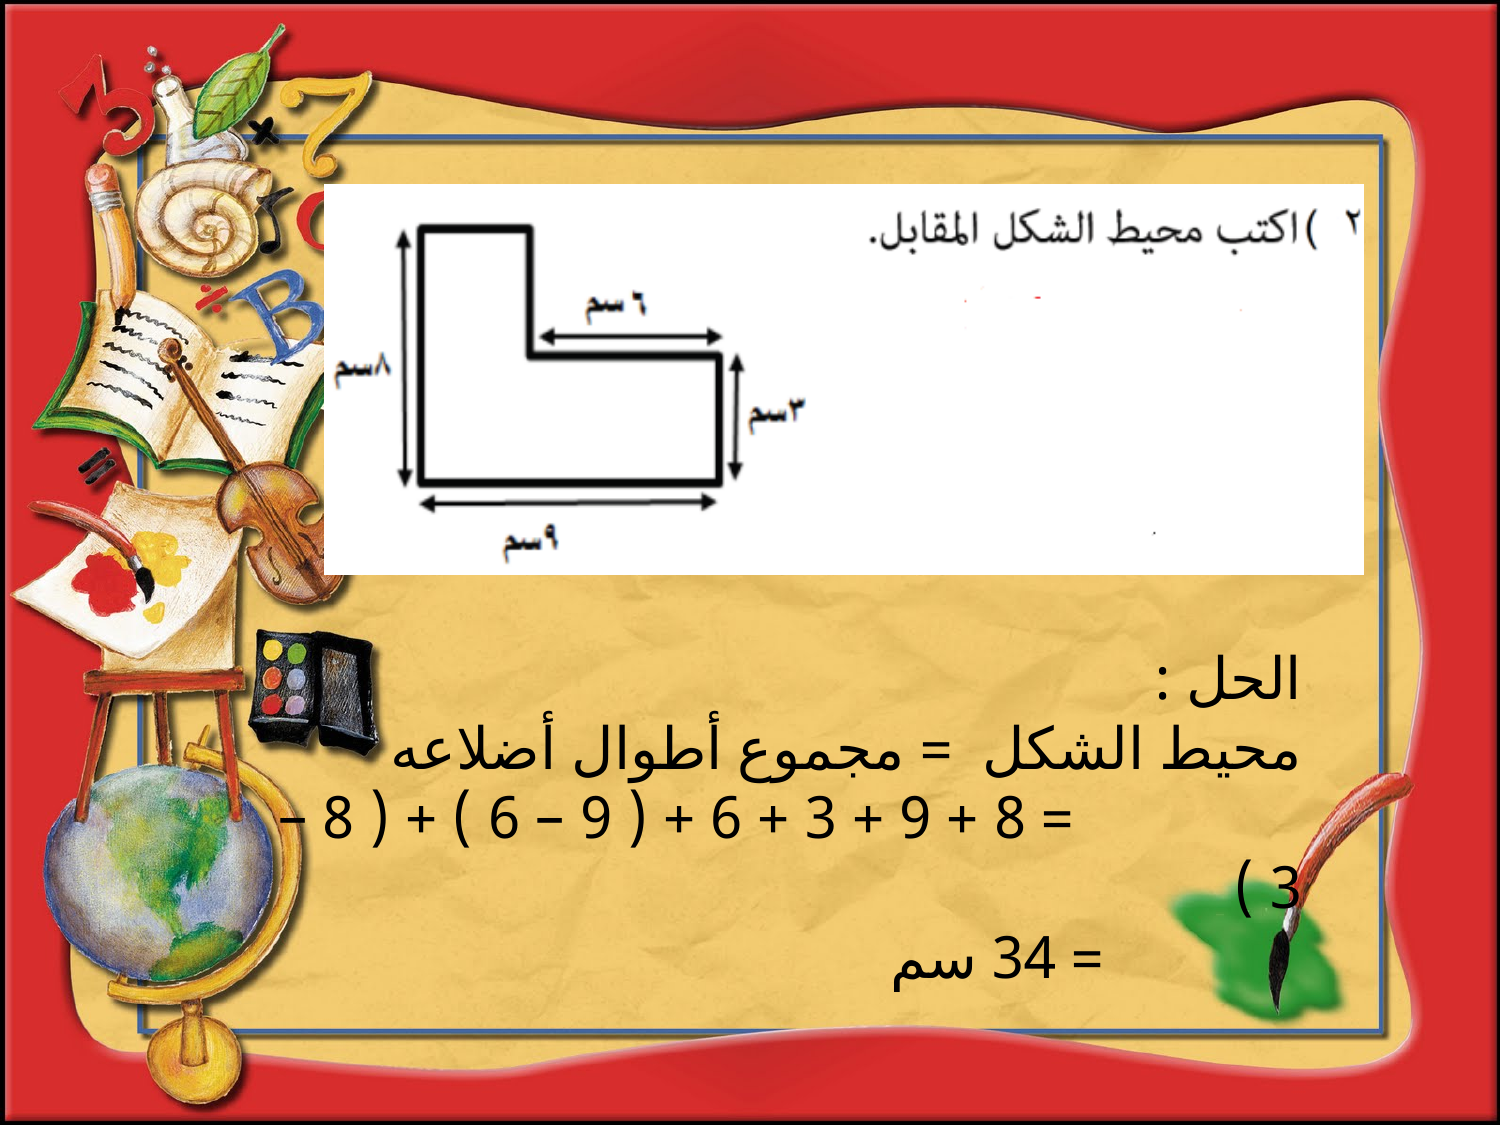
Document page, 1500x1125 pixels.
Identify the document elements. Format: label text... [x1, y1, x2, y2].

picture [0, 0, 1500, 1125]
text_box الحل : محيط الشكل = مجموع أطوال أضلاعه = 8 + 9 + 3 + 6 + ( 9 – 6 ) + ( 8 – 3 ) = 34 سم [182, 633, 1317, 998]
